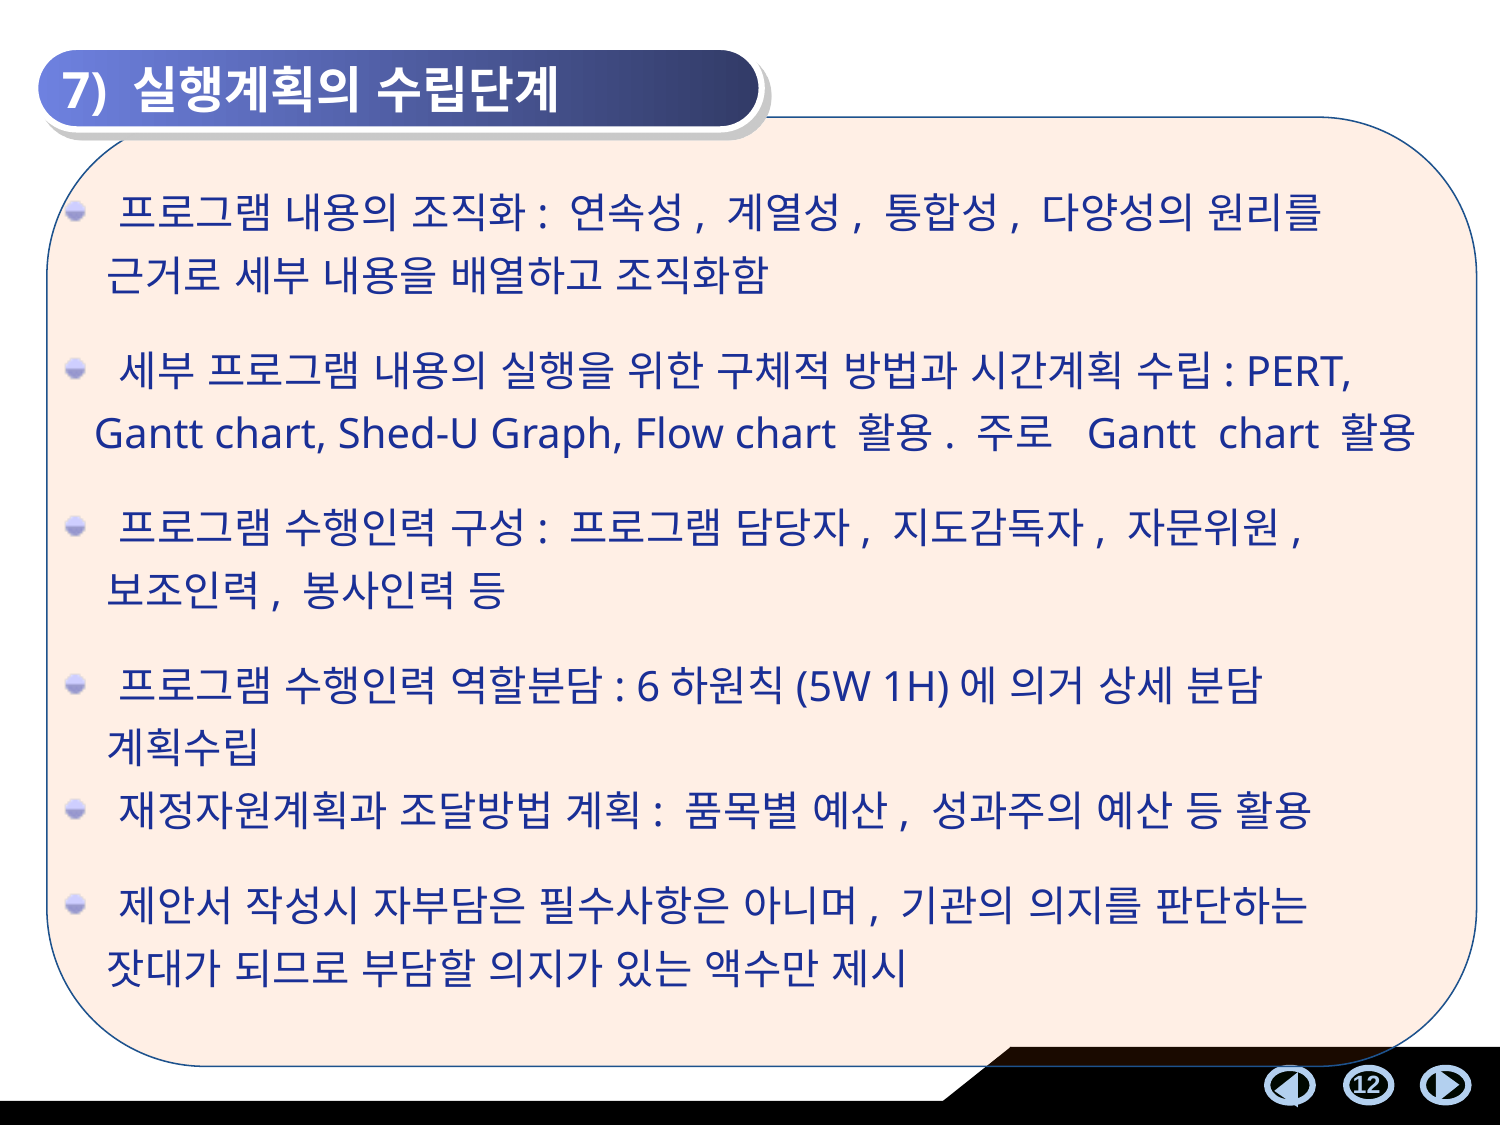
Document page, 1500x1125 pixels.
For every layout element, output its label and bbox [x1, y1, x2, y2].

text_box [34, 46, 1477, 1067]
